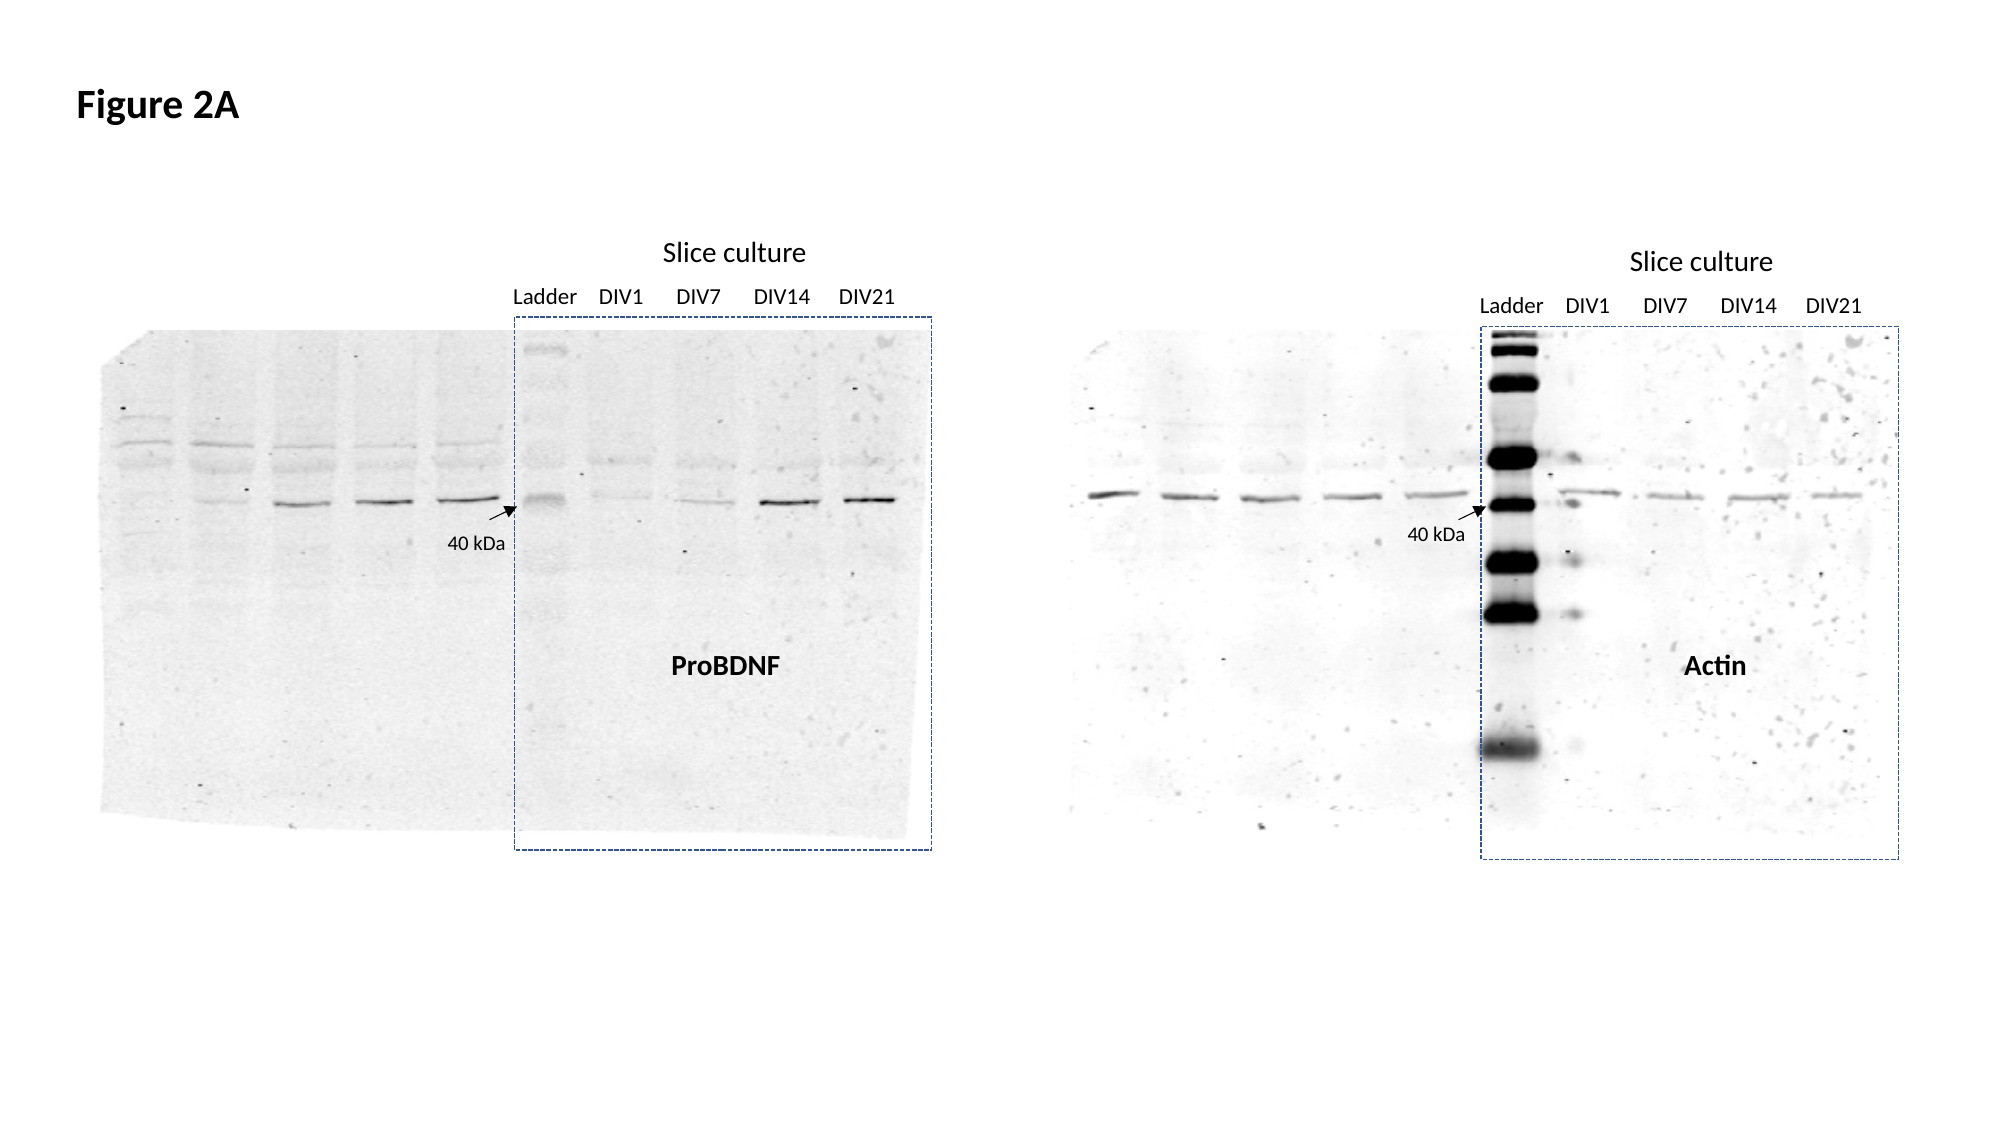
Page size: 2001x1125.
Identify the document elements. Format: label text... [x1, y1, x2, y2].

text_box Figure 2A [61, 69, 664, 134]
text_box [1480, 856, 1899, 861]
text_box Slice culture [1615, 234, 1806, 283]
text_box [1480, 325, 1899, 330]
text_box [1465, 283, 1886, 327]
text_box [513, 316, 933, 330]
text_box Slice culture [648, 225, 839, 274]
picture [1029, 330, 1921, 856]
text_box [1458, 506, 1487, 520]
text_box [498, 274, 919, 318]
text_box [489, 506, 518, 520]
picture [61, 330, 954, 856]
